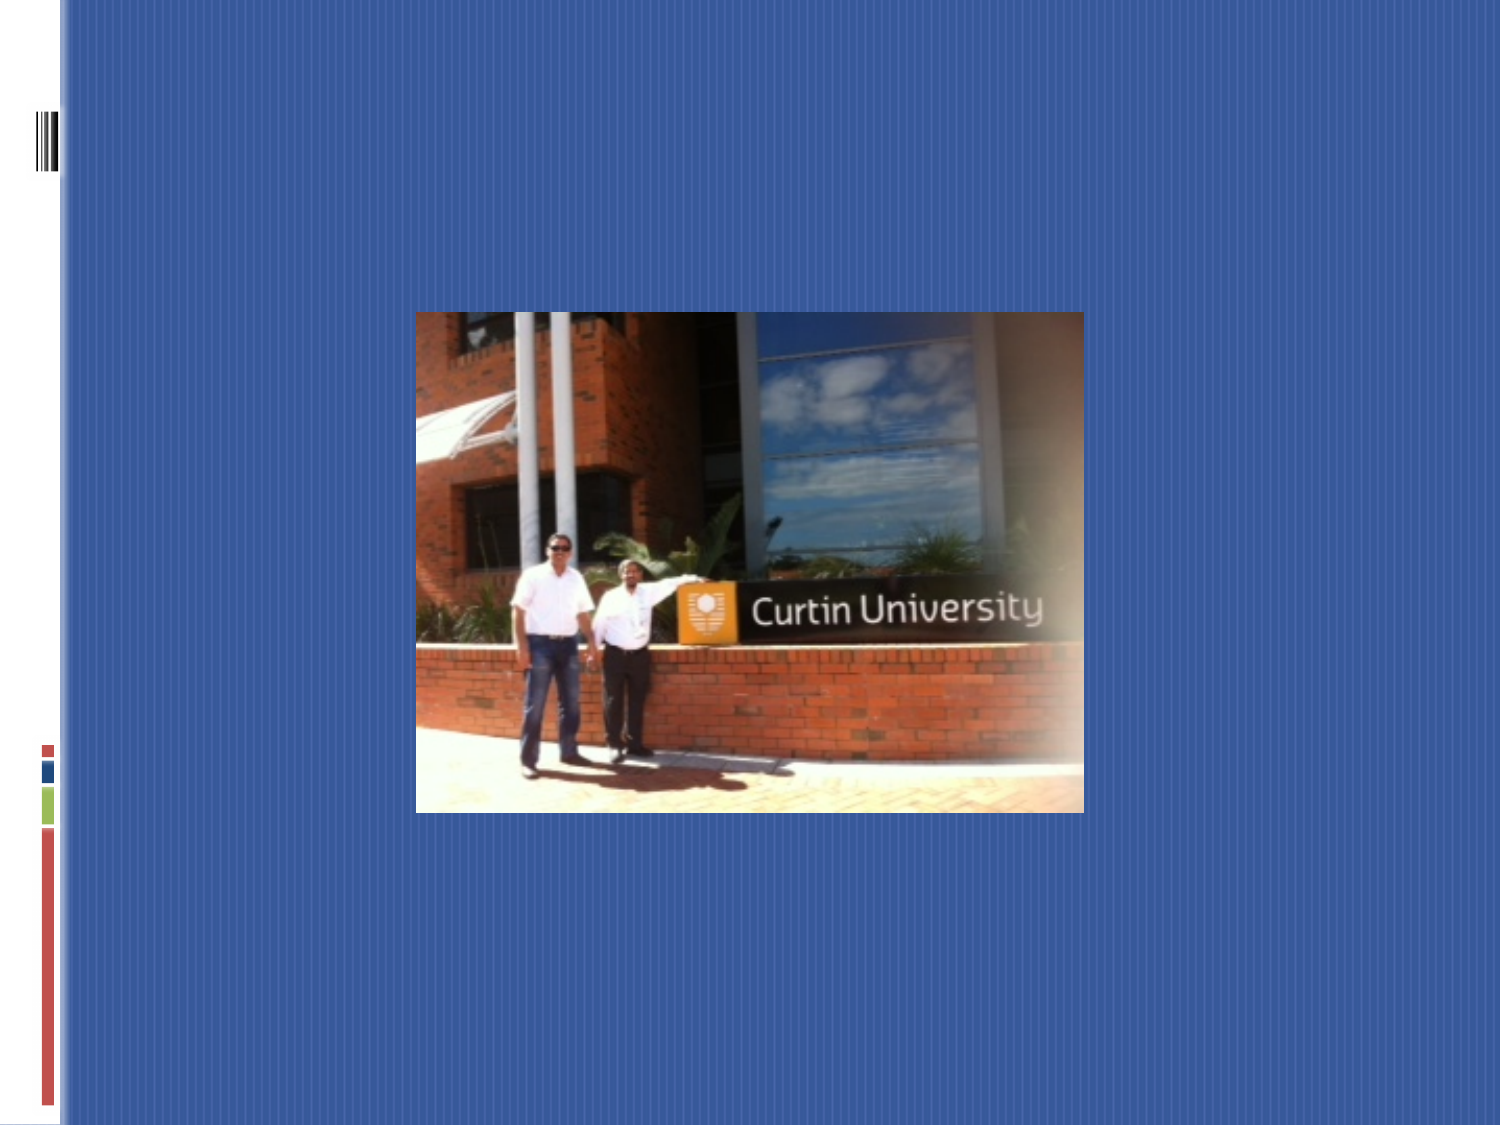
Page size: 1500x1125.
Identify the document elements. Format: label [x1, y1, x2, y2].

picture [416, 312, 1084, 813]
